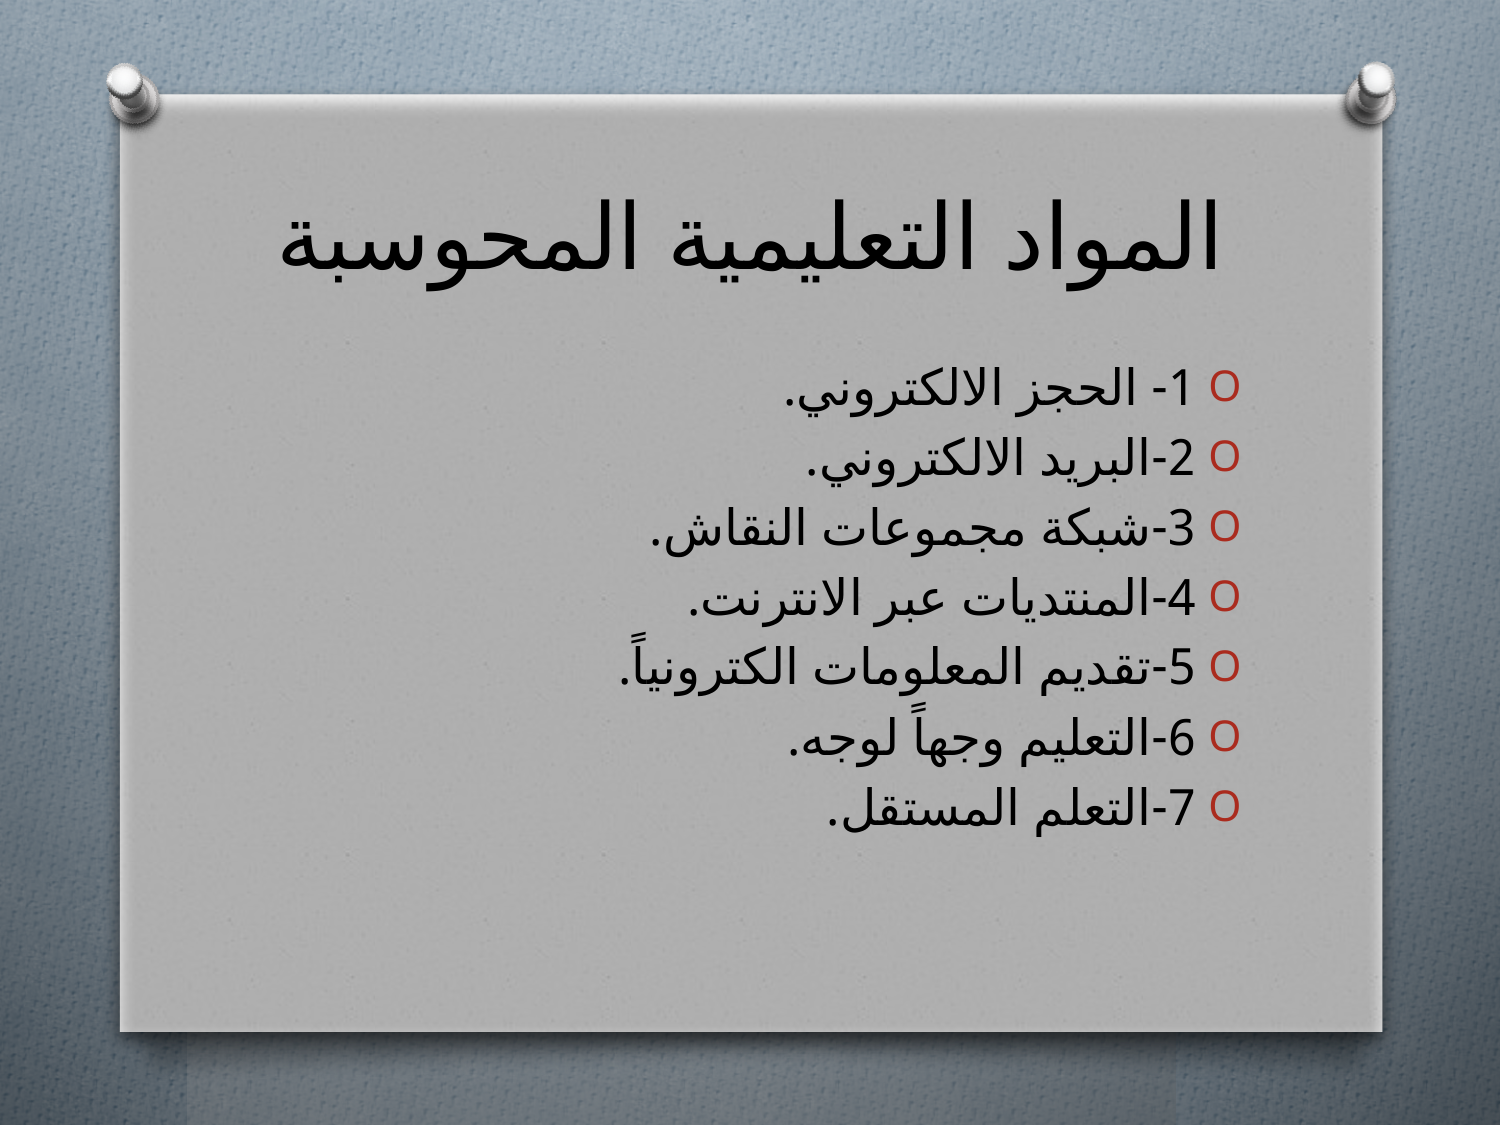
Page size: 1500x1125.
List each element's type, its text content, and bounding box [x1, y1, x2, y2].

picture [75, 29, 198, 153]
picture [1317, 35, 1439, 156]
list 1- الحجز الالكتروني. 2-البريد الالكتروني. 3-شبكة مجموعات النقاش. 4-المنتديات عبر الانترنت. 5-تقديم المعلومات الكترونياً. 6-التعليم وجهاً لوجه. 7-التعلم المستقل. [240, 347, 1257, 939]
title المواد التعليمية المحوسبة [179, 134, 1323, 332]
